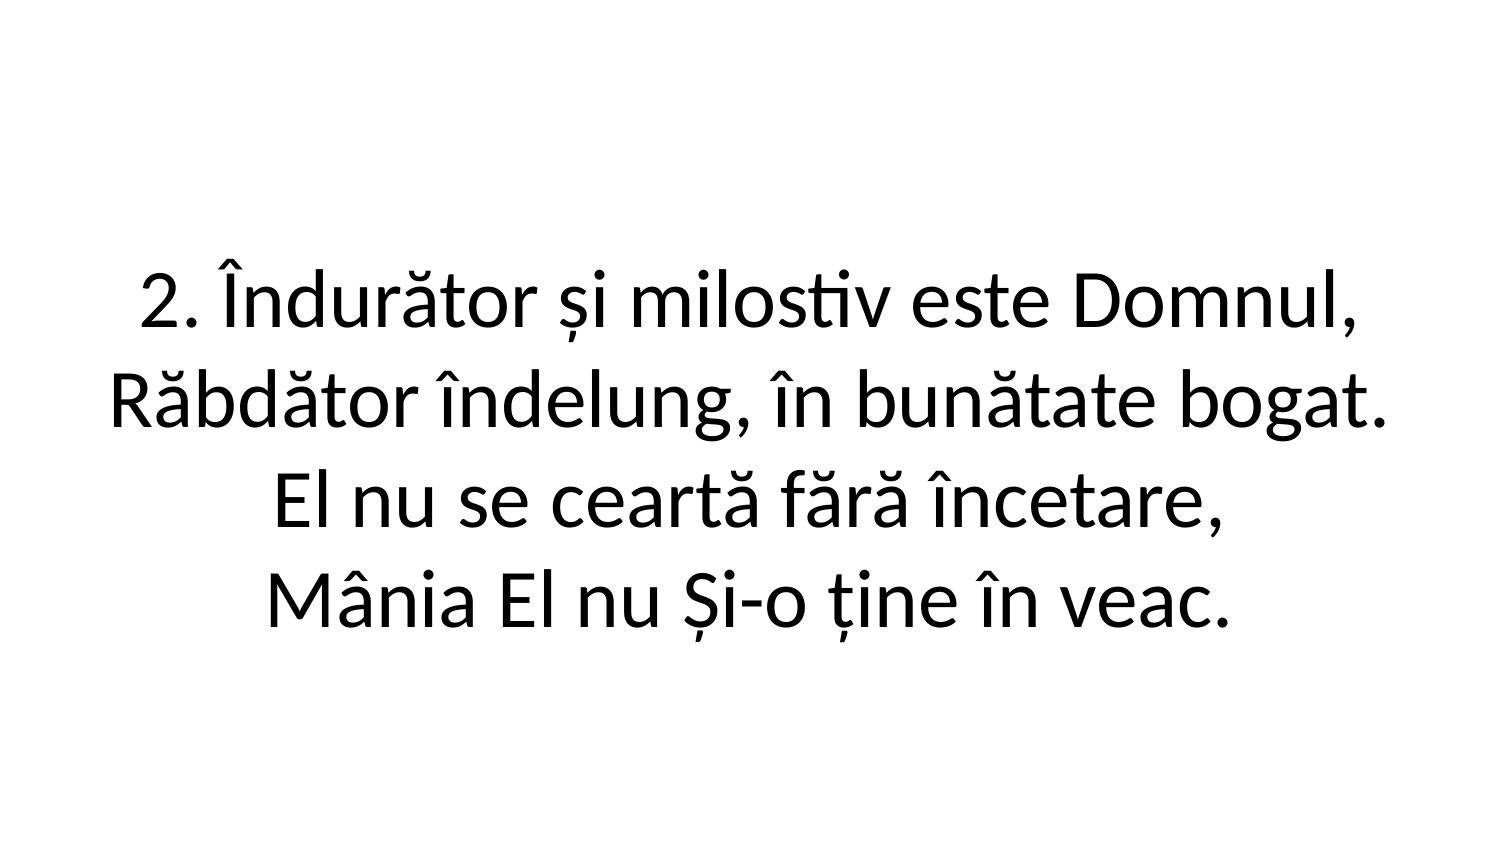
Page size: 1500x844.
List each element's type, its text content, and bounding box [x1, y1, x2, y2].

text_box 2. Îndurător și milostiv este Domnul, Răbdător îndelung, în bunătate bogat. El nu se ceartă fără încetare, Mânia El nu Și-o ține în veac. [93, 192, 1407, 652]
